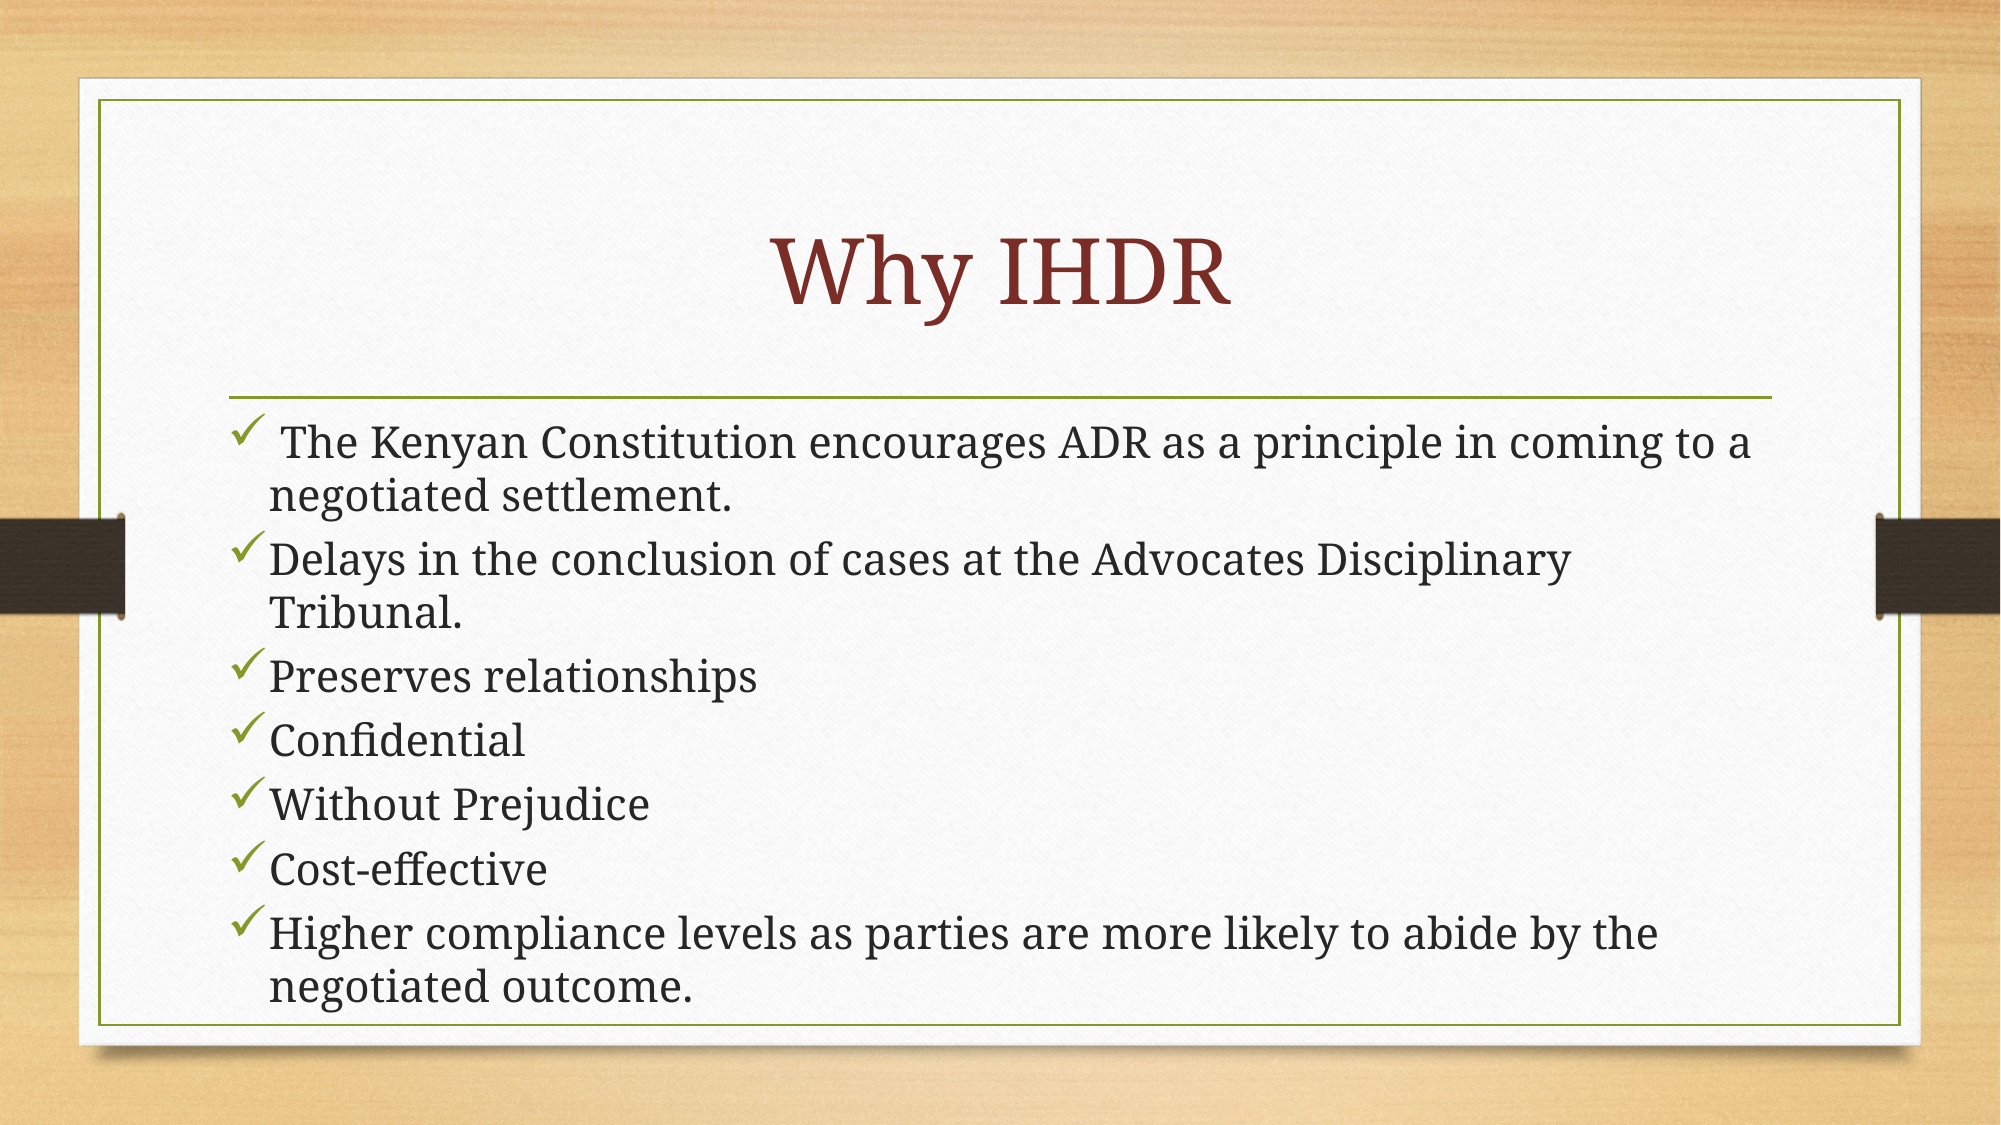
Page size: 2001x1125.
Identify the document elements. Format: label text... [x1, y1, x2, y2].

list The Kenyan Constitution encourages ADR as a principle in coming to a negotiated settlement. Delays in the conclusion of cases at the Advocates Disciplinary Tribunal. Preserves relationships Confidential Without Prejudice Cost-effective Higher compliance levels as parties are more likely to abide by the negotiated outcome. [212, 406, 1788, 1022]
picture [0, 0, 2001, 1125]
title Why IHDR [212, 161, 1788, 375]
